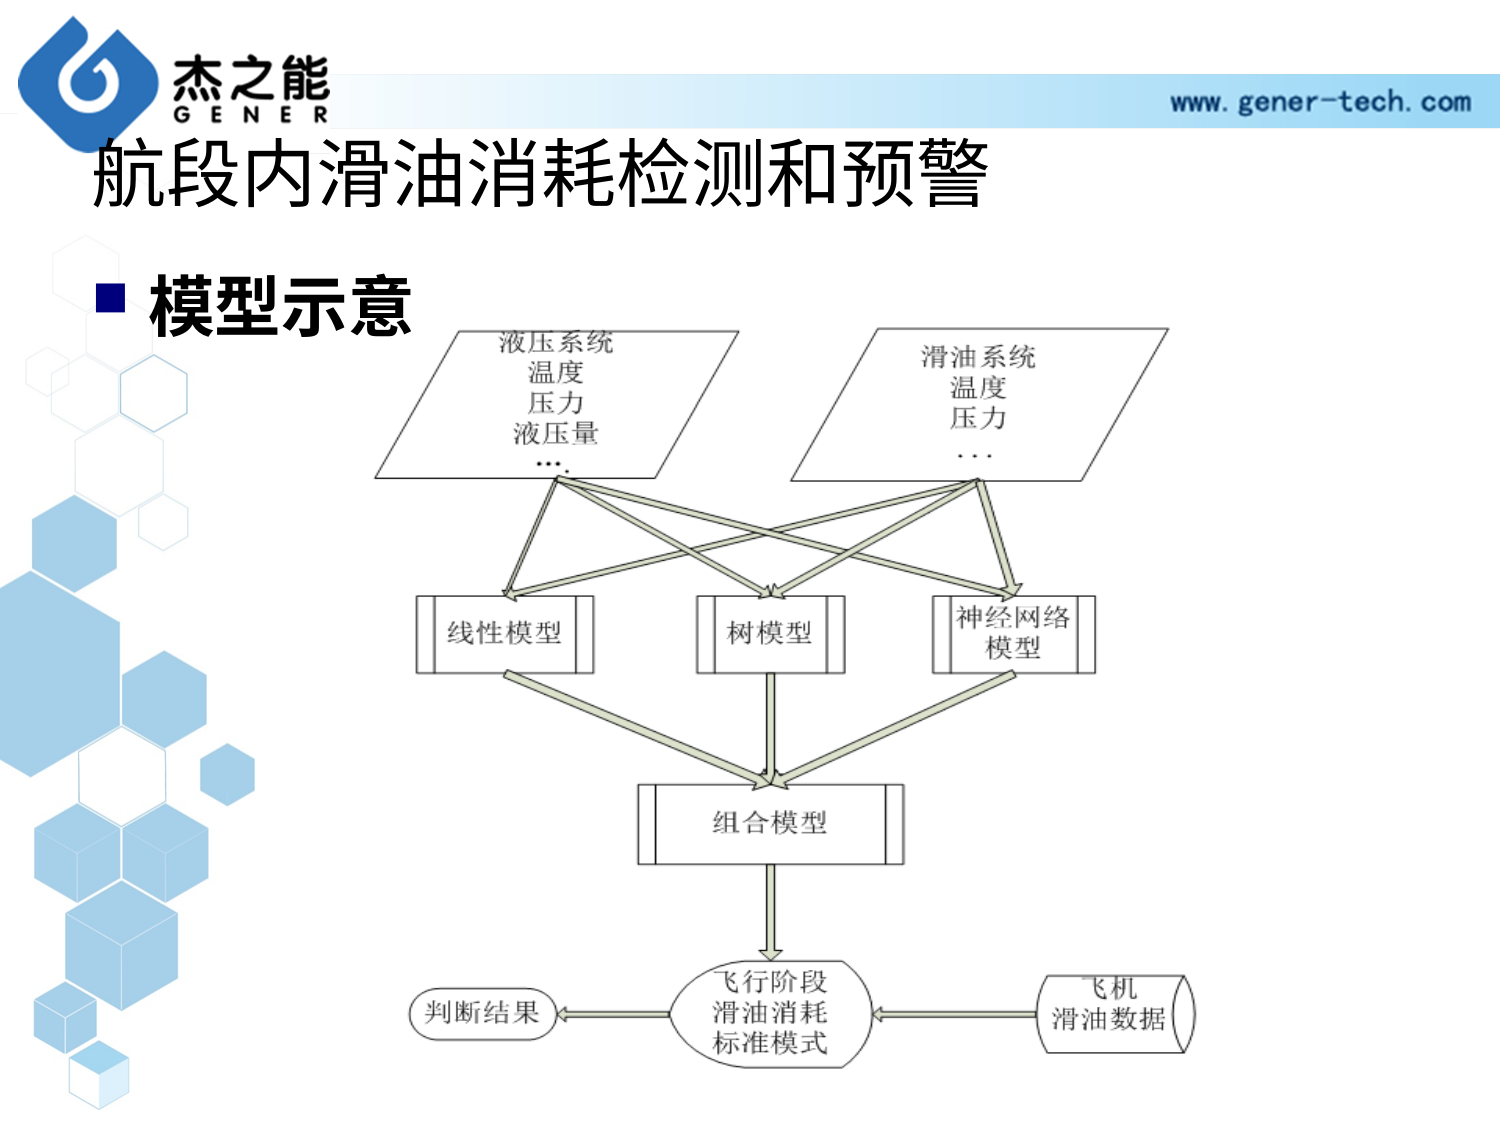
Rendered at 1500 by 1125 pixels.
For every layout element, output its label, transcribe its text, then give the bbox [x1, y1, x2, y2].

title 航段内滑油消耗检测和预警 [76, 110, 1427, 232]
list 模型示意 [76, 257, 1427, 1000]
picture [0, 15, 1500, 1110]
